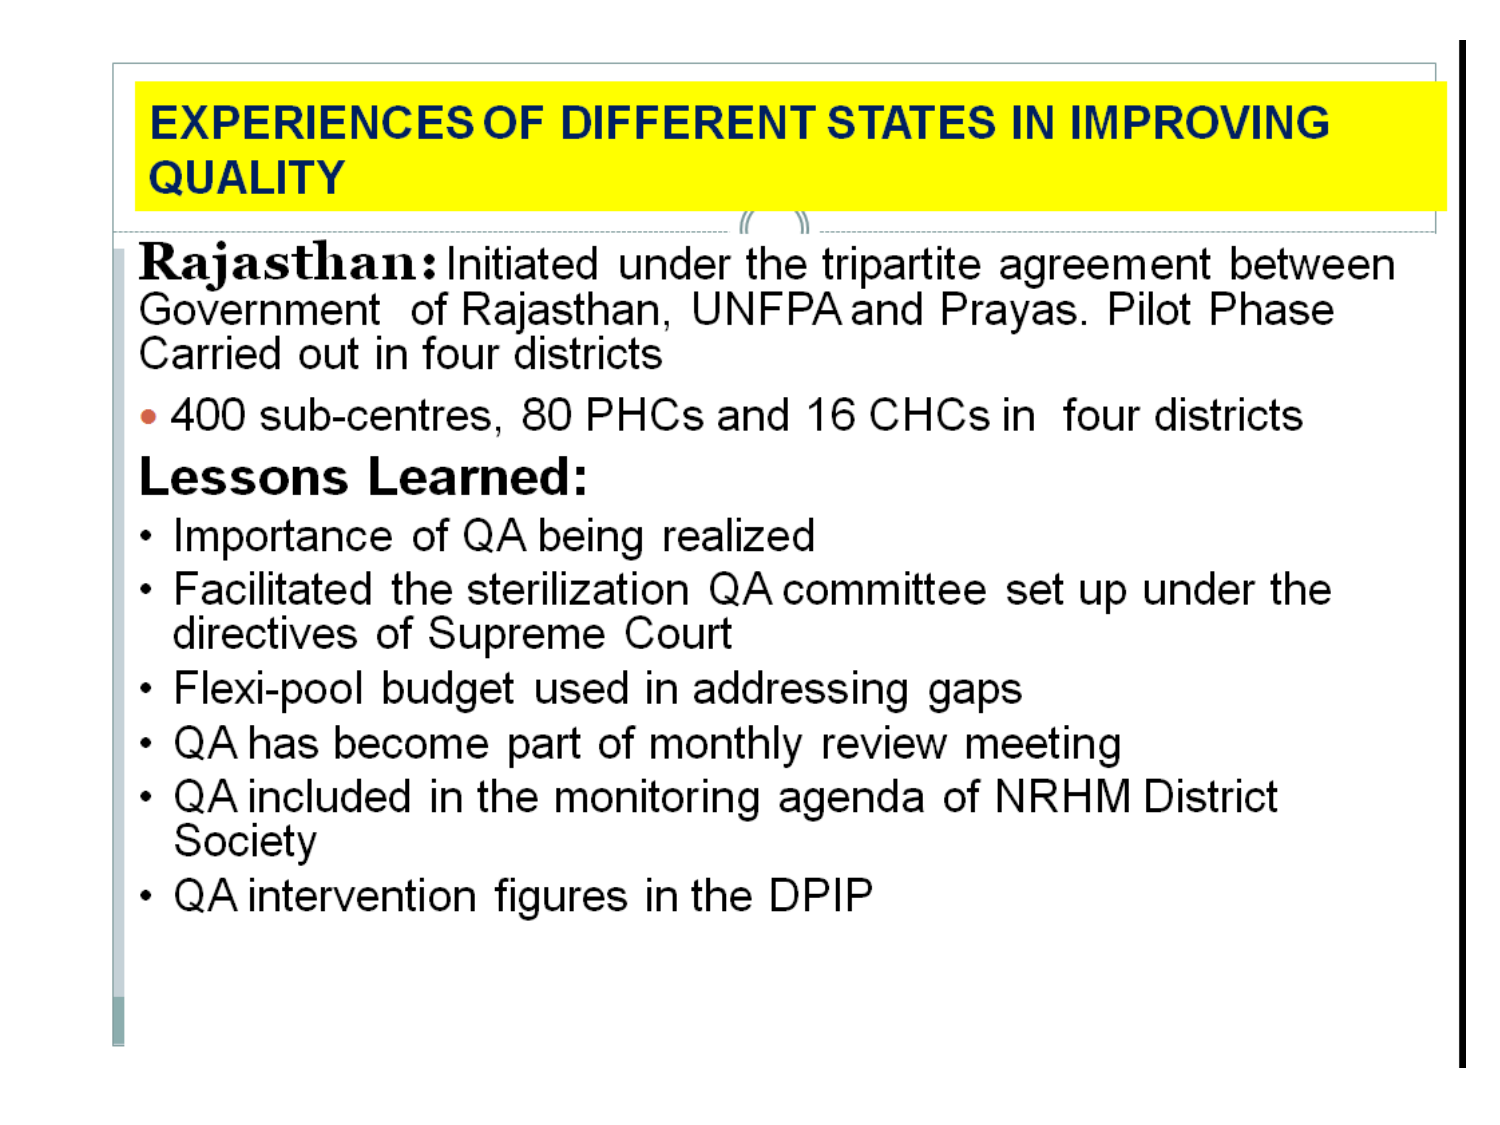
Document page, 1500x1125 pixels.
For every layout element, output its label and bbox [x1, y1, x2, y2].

list [99, 40, 1467, 1068]
